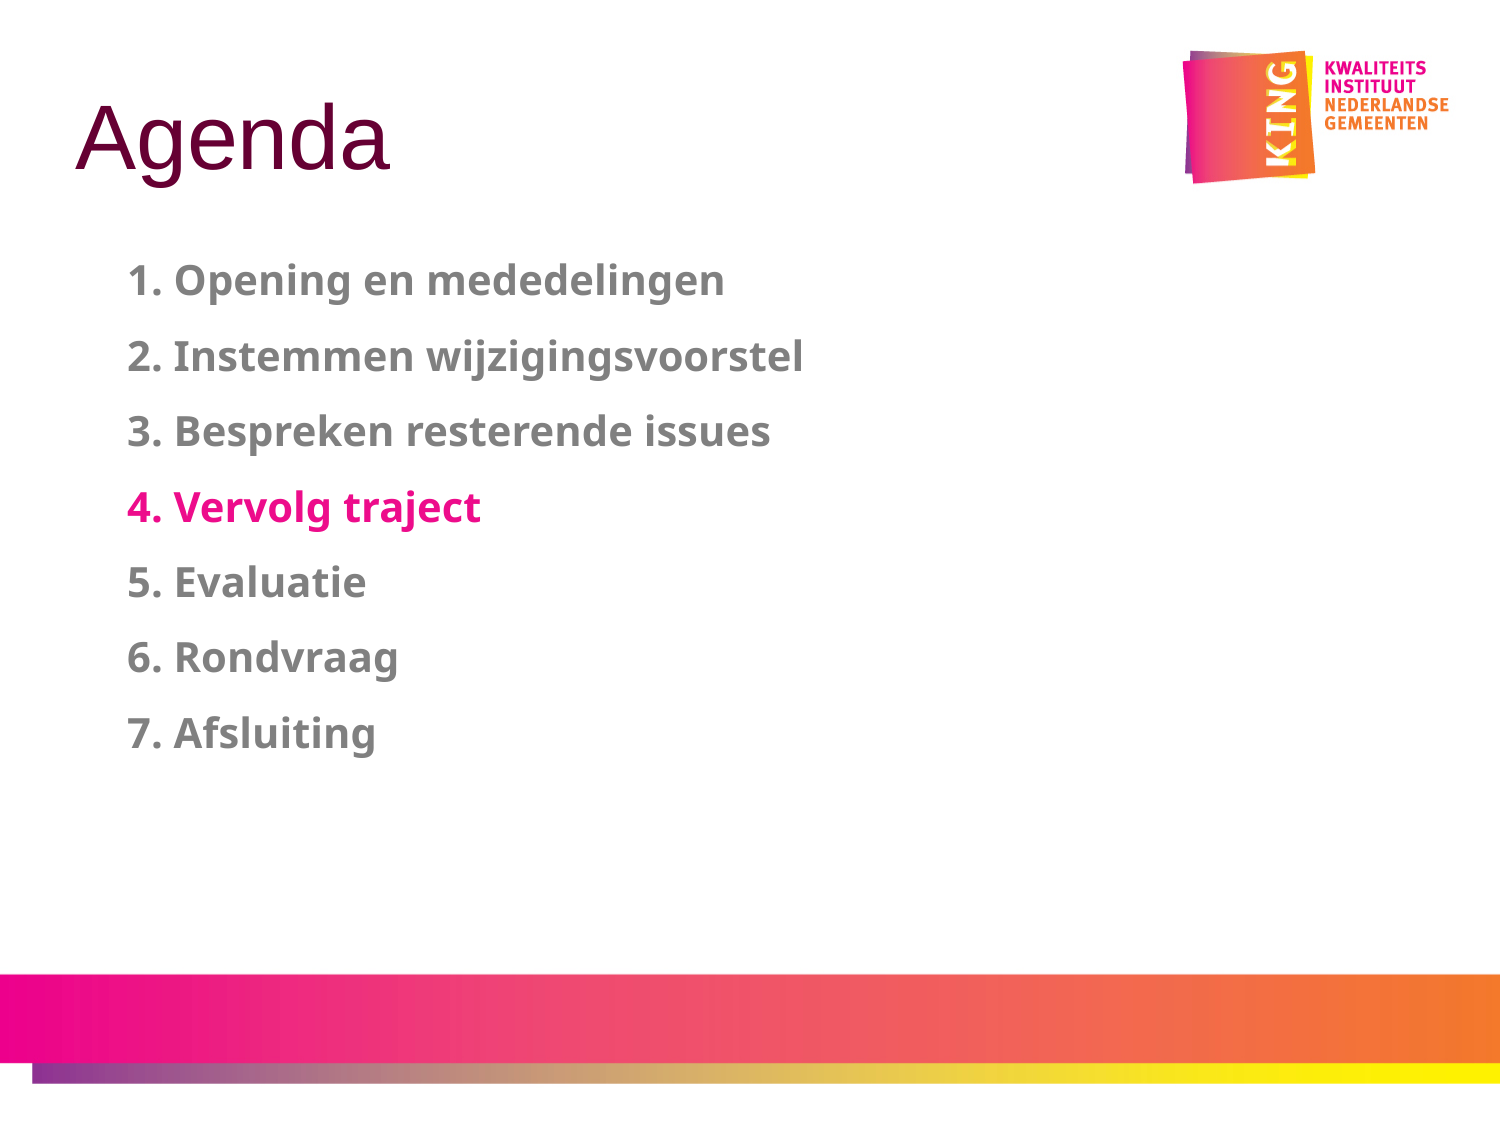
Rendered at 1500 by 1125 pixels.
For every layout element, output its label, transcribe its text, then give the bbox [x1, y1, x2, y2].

list 1. Opening en mededelingen 2. Instemmen wijzigingsvoorstel 3. Bespreken resterende issues 4. Vervolg traject 5. Evaluatie 6. Rondvraag 7. Afsluiting [111, 245, 1500, 989]
title Agenda [74, 44, 1425, 233]
picture [0, 0, 1500, 1125]
